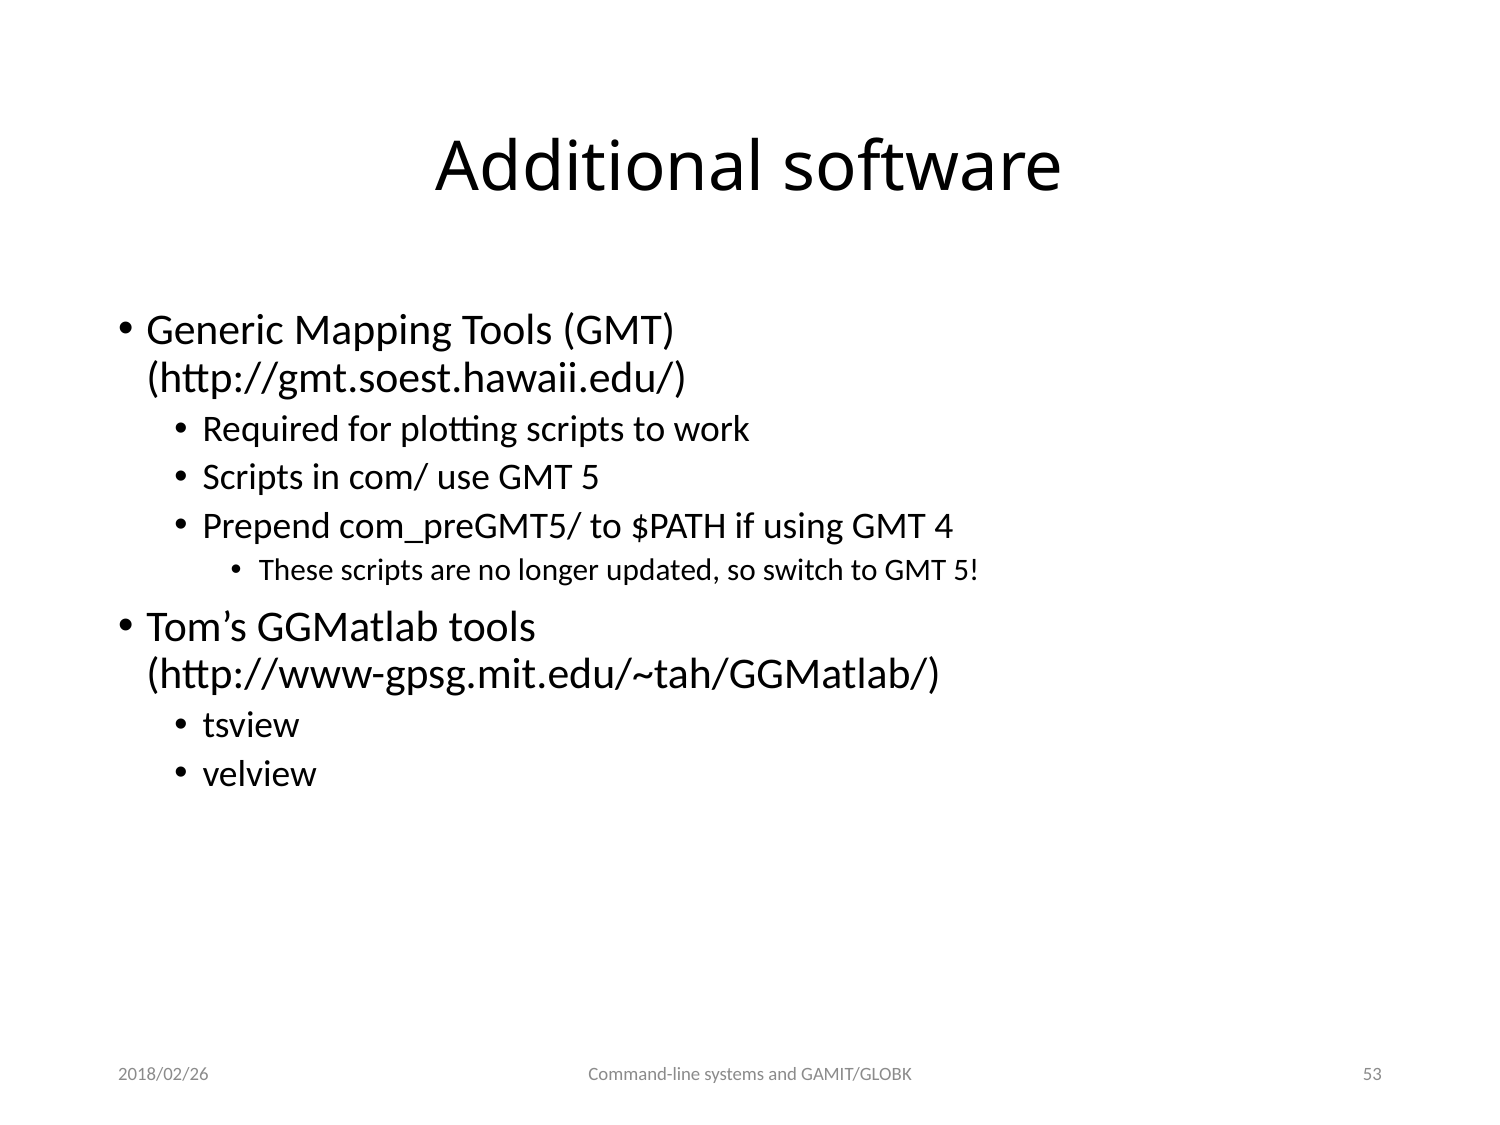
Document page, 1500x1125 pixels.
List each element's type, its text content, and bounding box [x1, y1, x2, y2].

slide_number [103, 1042, 441, 1103]
title Additional software [103, 59, 1397, 278]
slide_number 52 [1059, 1042, 1397, 1103]
footer Command-line systems and GAMIT/GLOBK [496, 1042, 1004, 1103]
list Generic Mapping Tools (GMT) (http://gmt.soest.hawaii.edu/) Required for plotting scripts to work Scripts in com/ use GMT 5 Prepend com_preGMT5/ to $PATH if using GMT 4 These scripts are no longer updated, so switch to GMT 5! Tom’s GGMatlab tools (http://www-gpsg.mit.edu/~tah/GGMatlab/) tsview velview [103, 299, 1397, 1014]
